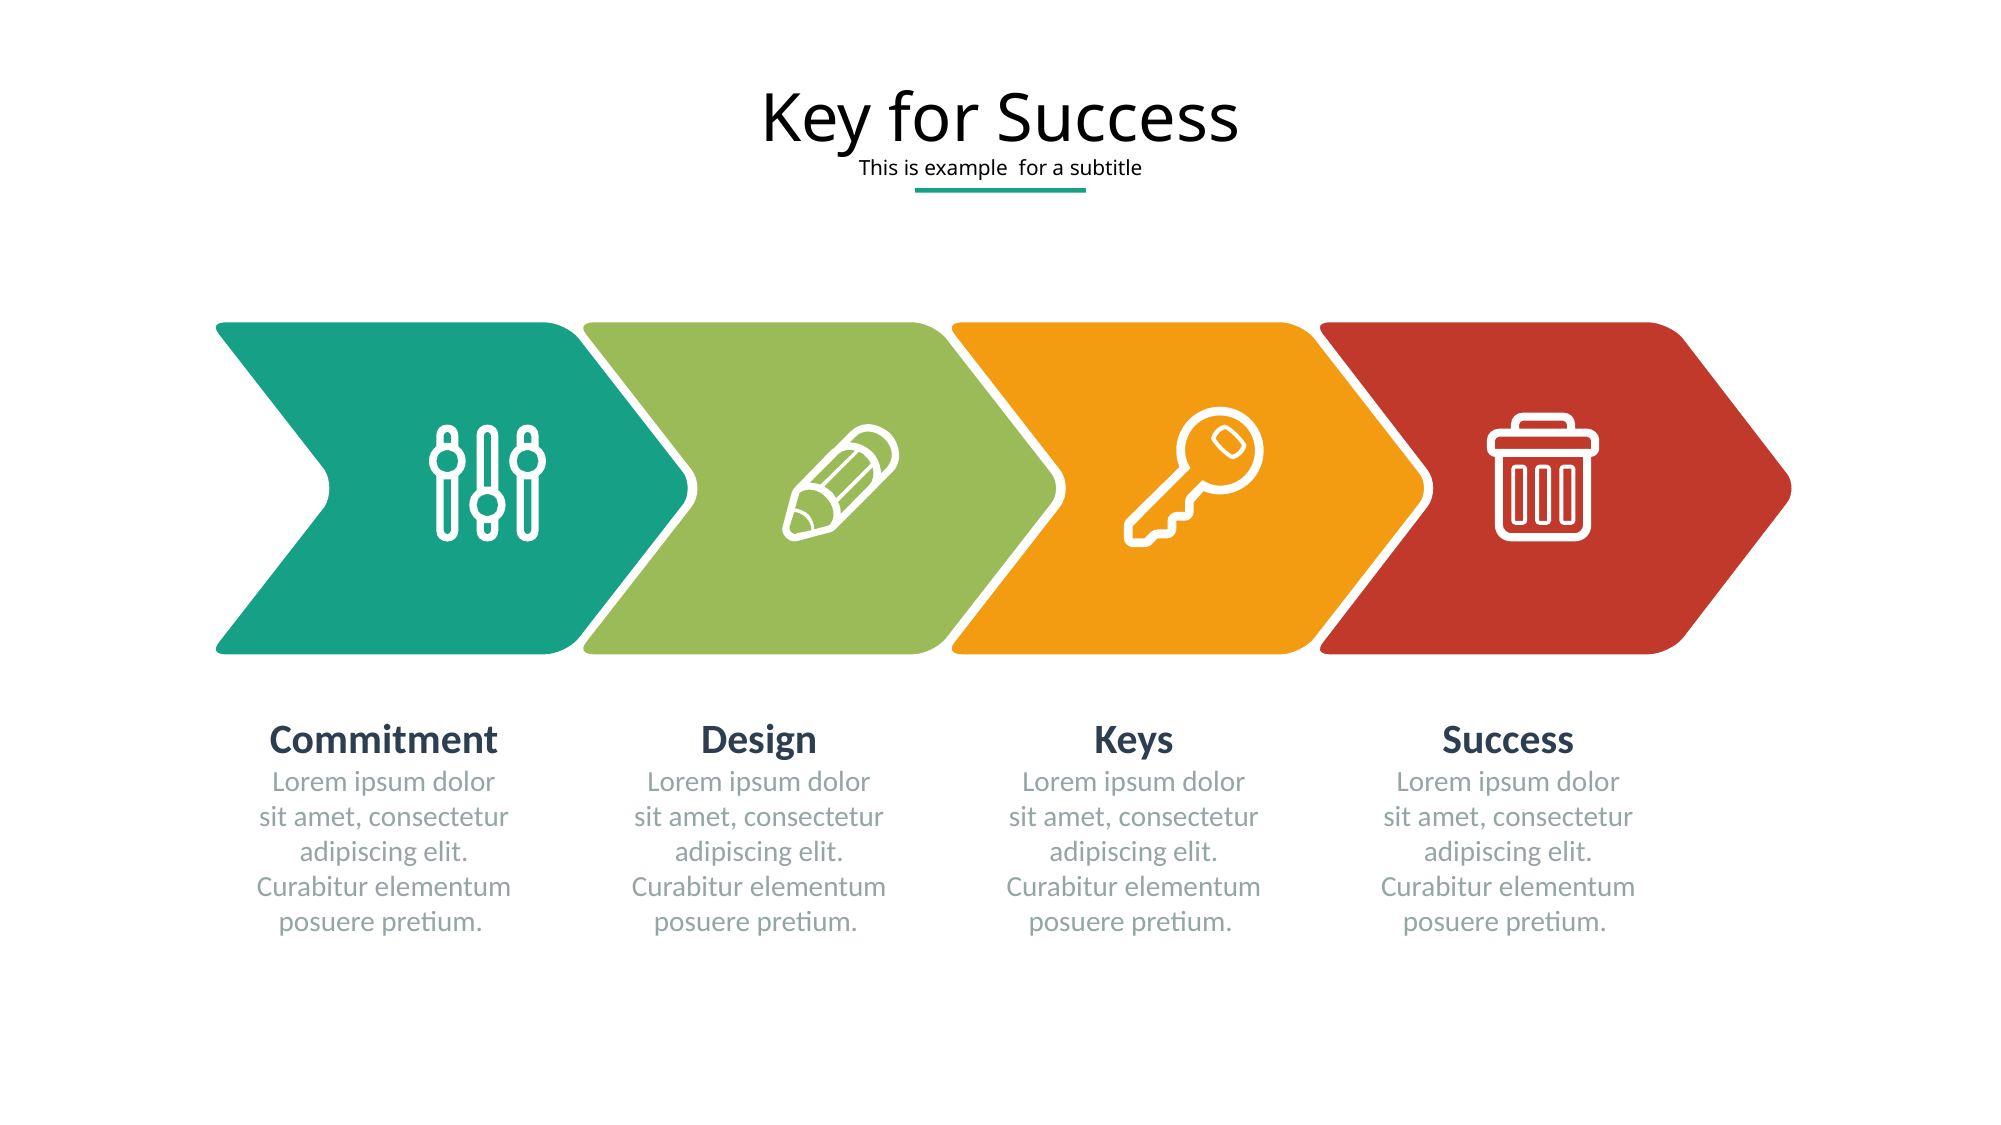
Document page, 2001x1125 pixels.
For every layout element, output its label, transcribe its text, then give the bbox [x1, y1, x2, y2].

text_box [535, 74, 1466, 189]
text_box Design Lorem ipsum dolor sit amet, consectetur adipiscing elit. Curabitur elementum posuere pretium. [615, 704, 903, 979]
text_box Commitment Lorem ipsum dolor sit amet, consectetur adipiscing elit. Curabitur elementum posuere pretium. [240, 704, 528, 979]
text_box Keys Lorem ipsum dolor sit amet, consectetur adipiscing elit. Curabitur elementum posuere pretium. [990, 704, 1278, 979]
text_box Success Lorem ipsum dolor sit amet, consectetur adipiscing elit. Curabitur elementum posuere pretium. [1365, 704, 1652, 979]
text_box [209, 319, 1797, 658]
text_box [429, 424, 546, 542]
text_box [1123, 406, 1264, 548]
text_box [914, 189, 1087, 194]
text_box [1486, 412, 1600, 542]
